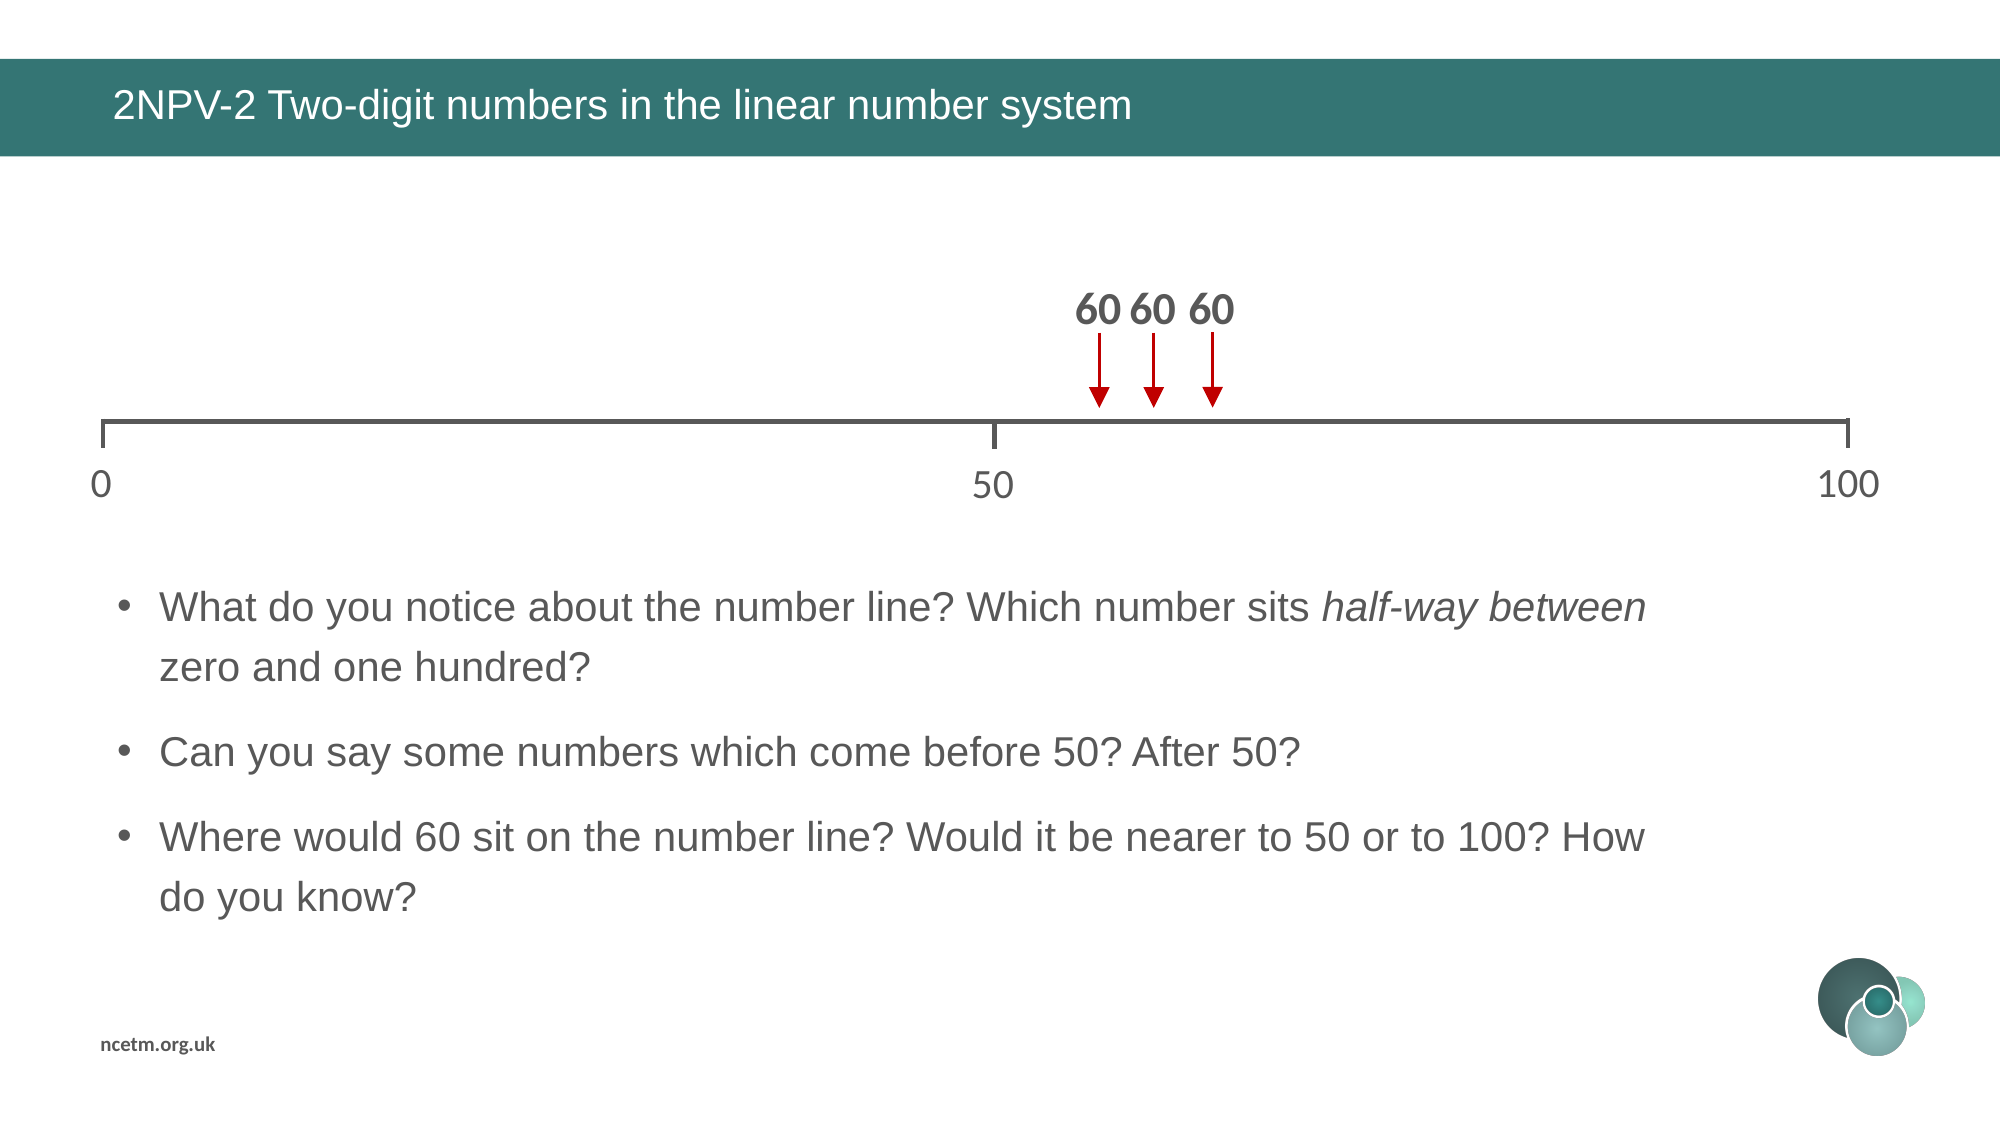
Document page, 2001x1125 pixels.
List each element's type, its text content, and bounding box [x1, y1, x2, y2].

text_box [1170, 271, 1253, 408]
title 2NPV-2 Two-digit numbers in the linear number system [97, 76, 1945, 147]
picture [1818, 958, 1925, 1056]
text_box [45, 418, 1991, 514]
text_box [1057, 271, 1140, 408]
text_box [1140, 271, 1170, 408]
text_box What do you notice about the number line? Which number sits half-way between zero and one hundred? Can you say some numbers which come before 50? After 50? Where would 60 sit on the number line? Would it be nearer to 50 or to 100? How do you know? [102, 562, 1684, 929]
